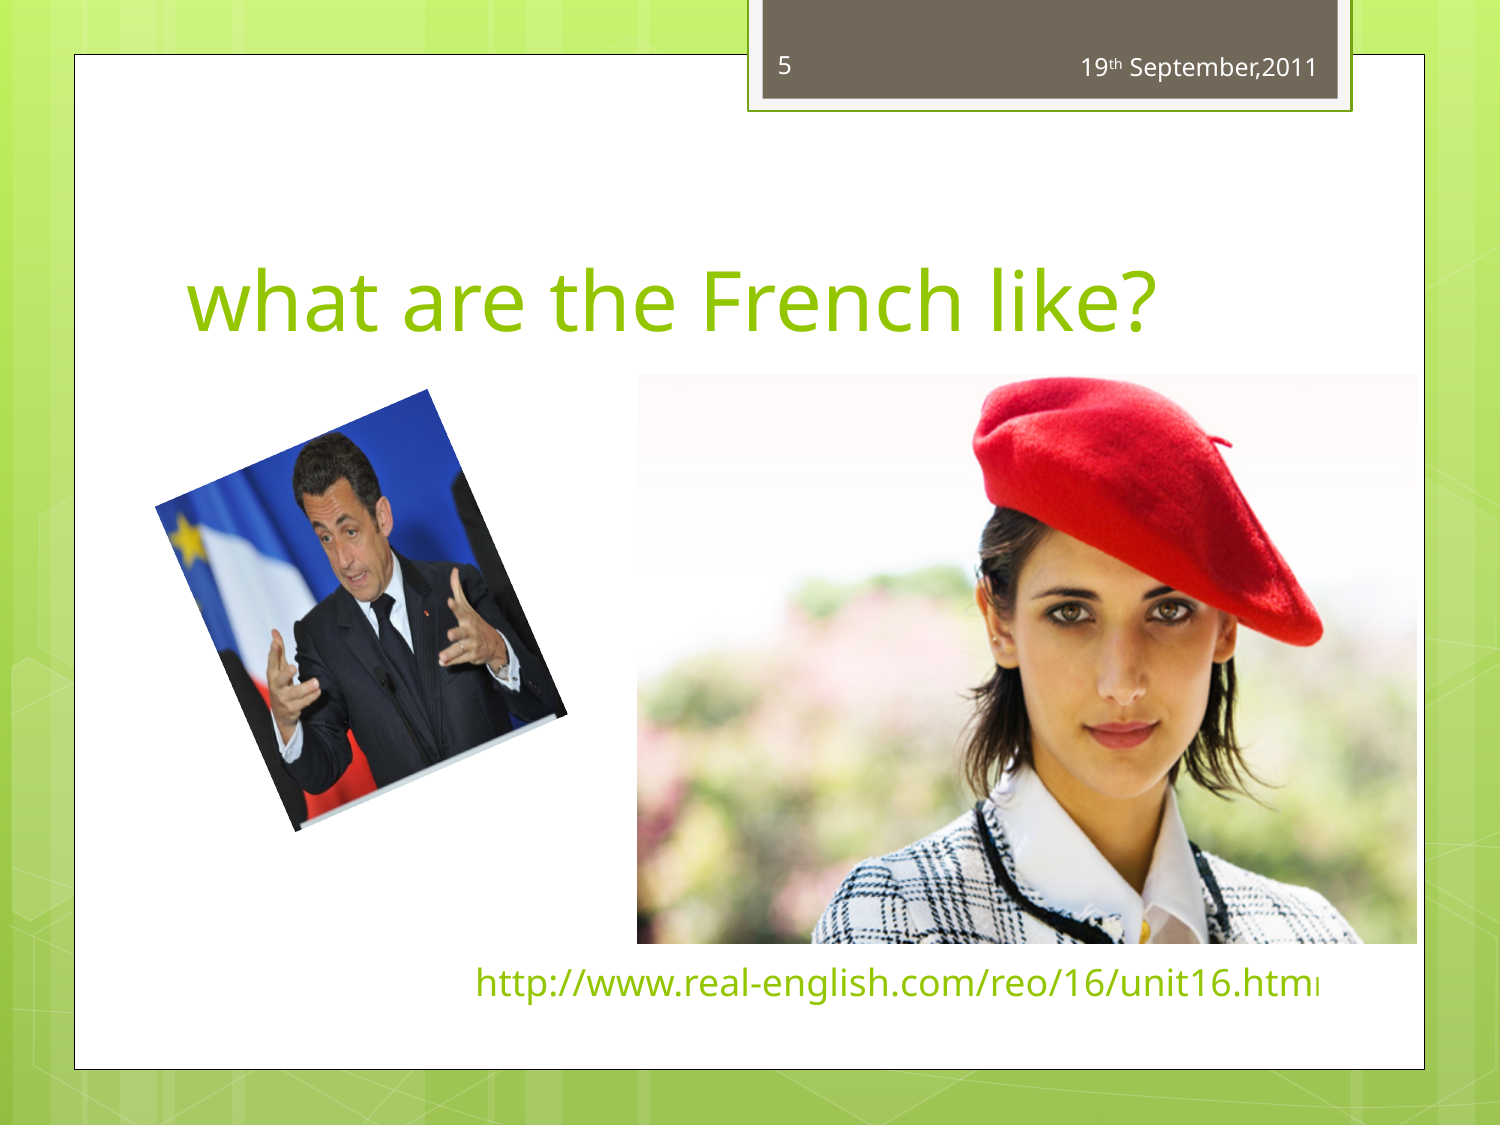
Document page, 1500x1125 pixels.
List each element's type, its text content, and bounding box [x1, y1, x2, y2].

title what are the French like? [171, 168, 1324, 357]
picture [327, 390, 446, 433]
picture [155, 482, 212, 638]
slide_number 5 [762, 36, 982, 97]
picture [277, 788, 396, 832]
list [212, 433, 510, 788]
picture [510, 582, 567, 739]
picture [637, 374, 1417, 944]
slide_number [983, 36, 1334, 97]
footer http://www.real-english.com/reo/16/unit16.html [225, 943, 1336, 1020]
